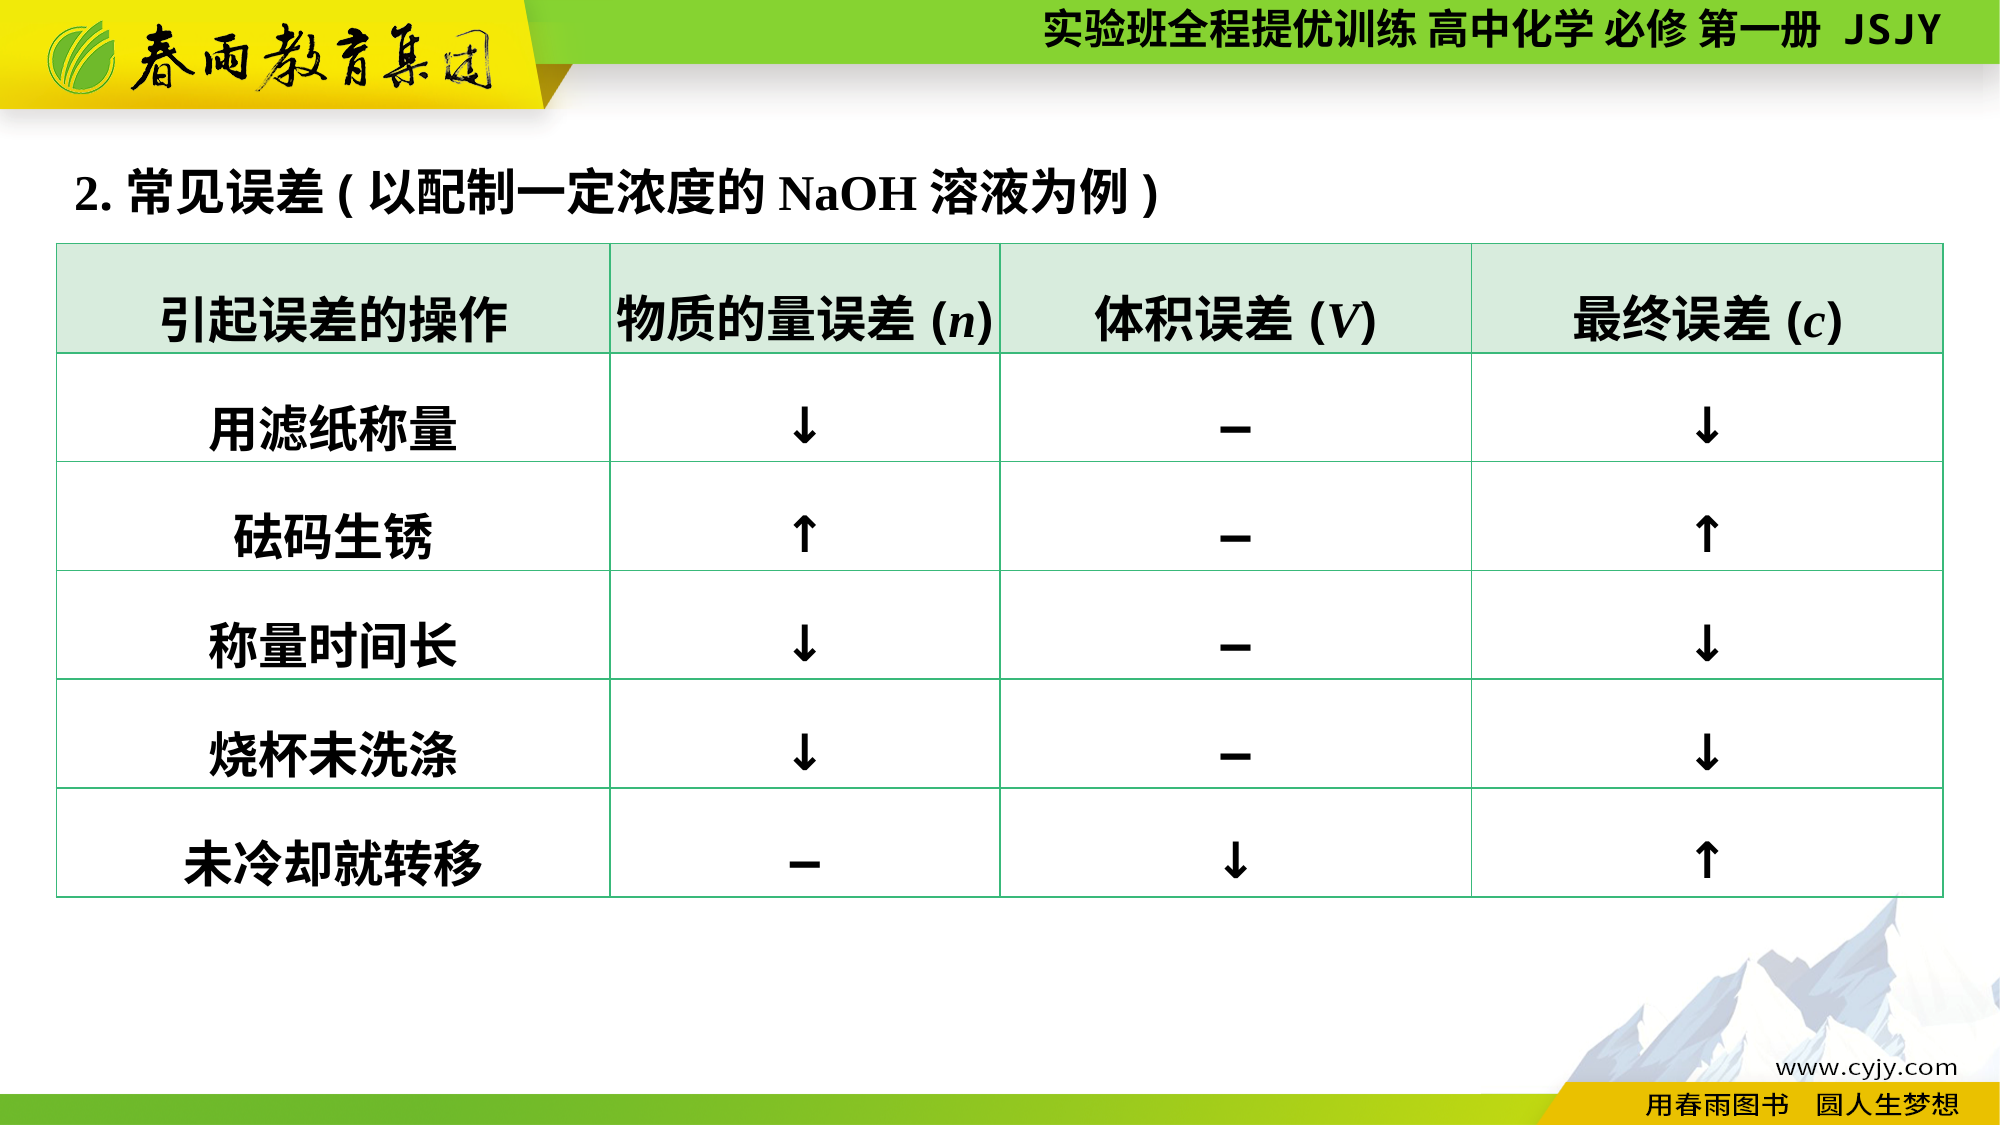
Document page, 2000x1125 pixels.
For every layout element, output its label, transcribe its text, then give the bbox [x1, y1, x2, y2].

table_cell — [1001, 571, 1471, 678]
table_header 体积误差(V) [1001, 244, 1471, 352]
table_cell 烧杯未洗涤 [57, 680, 609, 787]
table_header 引起误差的操作 [57, 244, 609, 352]
table_cell ↓ [611, 354, 999, 461]
table_cell — [1001, 354, 1471, 461]
table_cell 用滤纸称量 [57, 354, 609, 461]
table_cell — [1001, 462, 1471, 570]
table_cell ↓ [1001, 789, 1471, 896]
table_cell ↓ [1472, 680, 1942, 787]
picture [0, 0, 2000, 1125]
table_cell ↓ [611, 571, 999, 678]
table_cell ↓ [1472, 571, 1942, 678]
table_cell ↓ [611, 680, 999, 787]
list 2.常见误差(以配制一定浓度的NaOH溶液为例) [59, 122, 1944, 217]
table_cell 称量时间长 [57, 571, 609, 678]
table_cell ↓ [1472, 354, 1942, 461]
table_cell ↑ [611, 462, 999, 570]
table_header 最终误差(c) [1472, 244, 1942, 352]
table_cell ↑ [1472, 789, 1942, 896]
table_cell ↑ [1472, 462, 1942, 570]
table_cell — [1001, 680, 1471, 787]
table_cell — [611, 789, 999, 896]
table_header 物质的量误差(n) [611, 244, 999, 352]
table_cell 砝码生锈 [57, 462, 609, 570]
table_cell 未冷却就转移 [57, 789, 609, 896]
